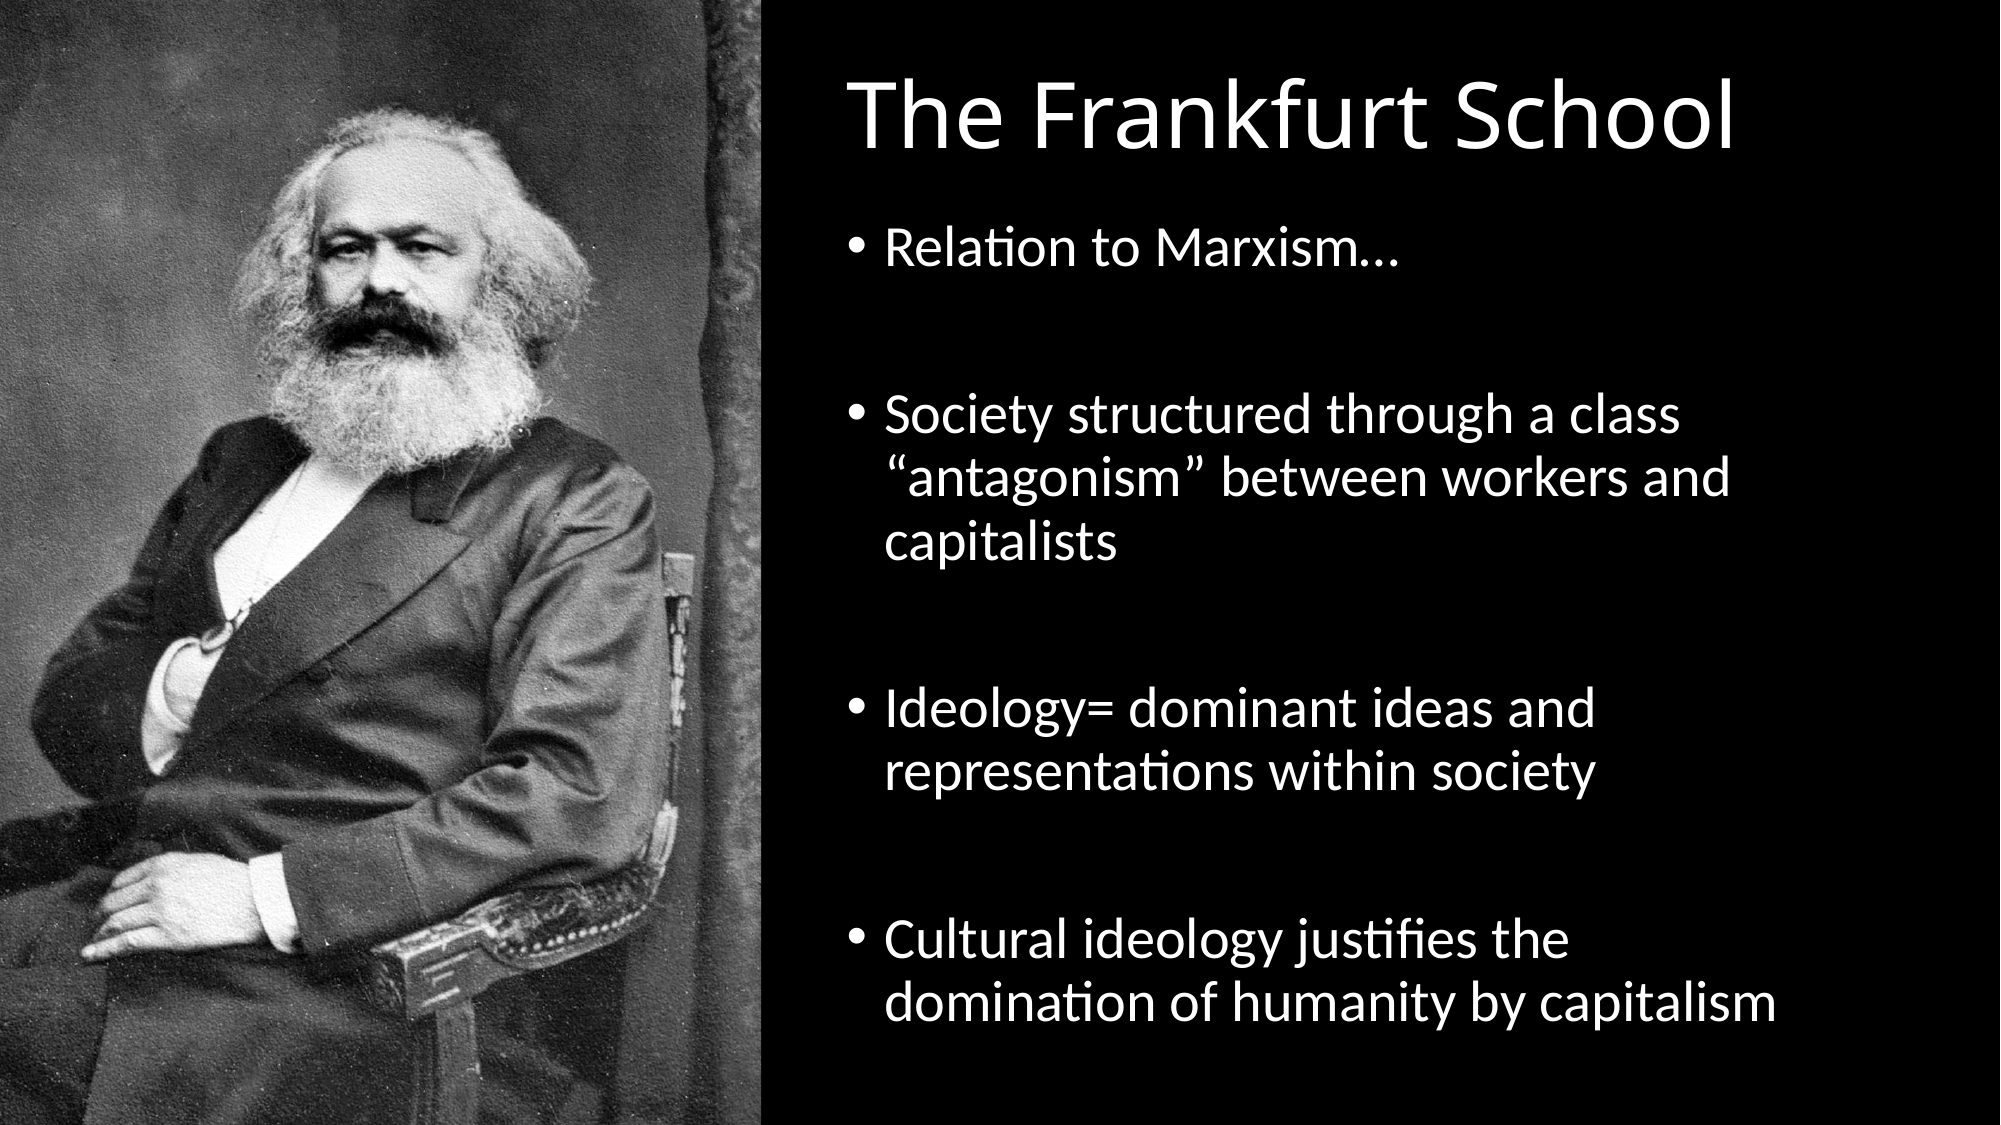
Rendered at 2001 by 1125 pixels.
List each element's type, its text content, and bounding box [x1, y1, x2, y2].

title The Frankfurt School [831, 59, 1845, 179]
picture [0, 0, 762, 1125]
list Relation to Marxism… Society structured through a class “antagonism” between workers and capitalists Ideology= dominant ideas and representations within society Cultural ideology justifies the domination of humanity by capitalism [831, 208, 1868, 1066]
